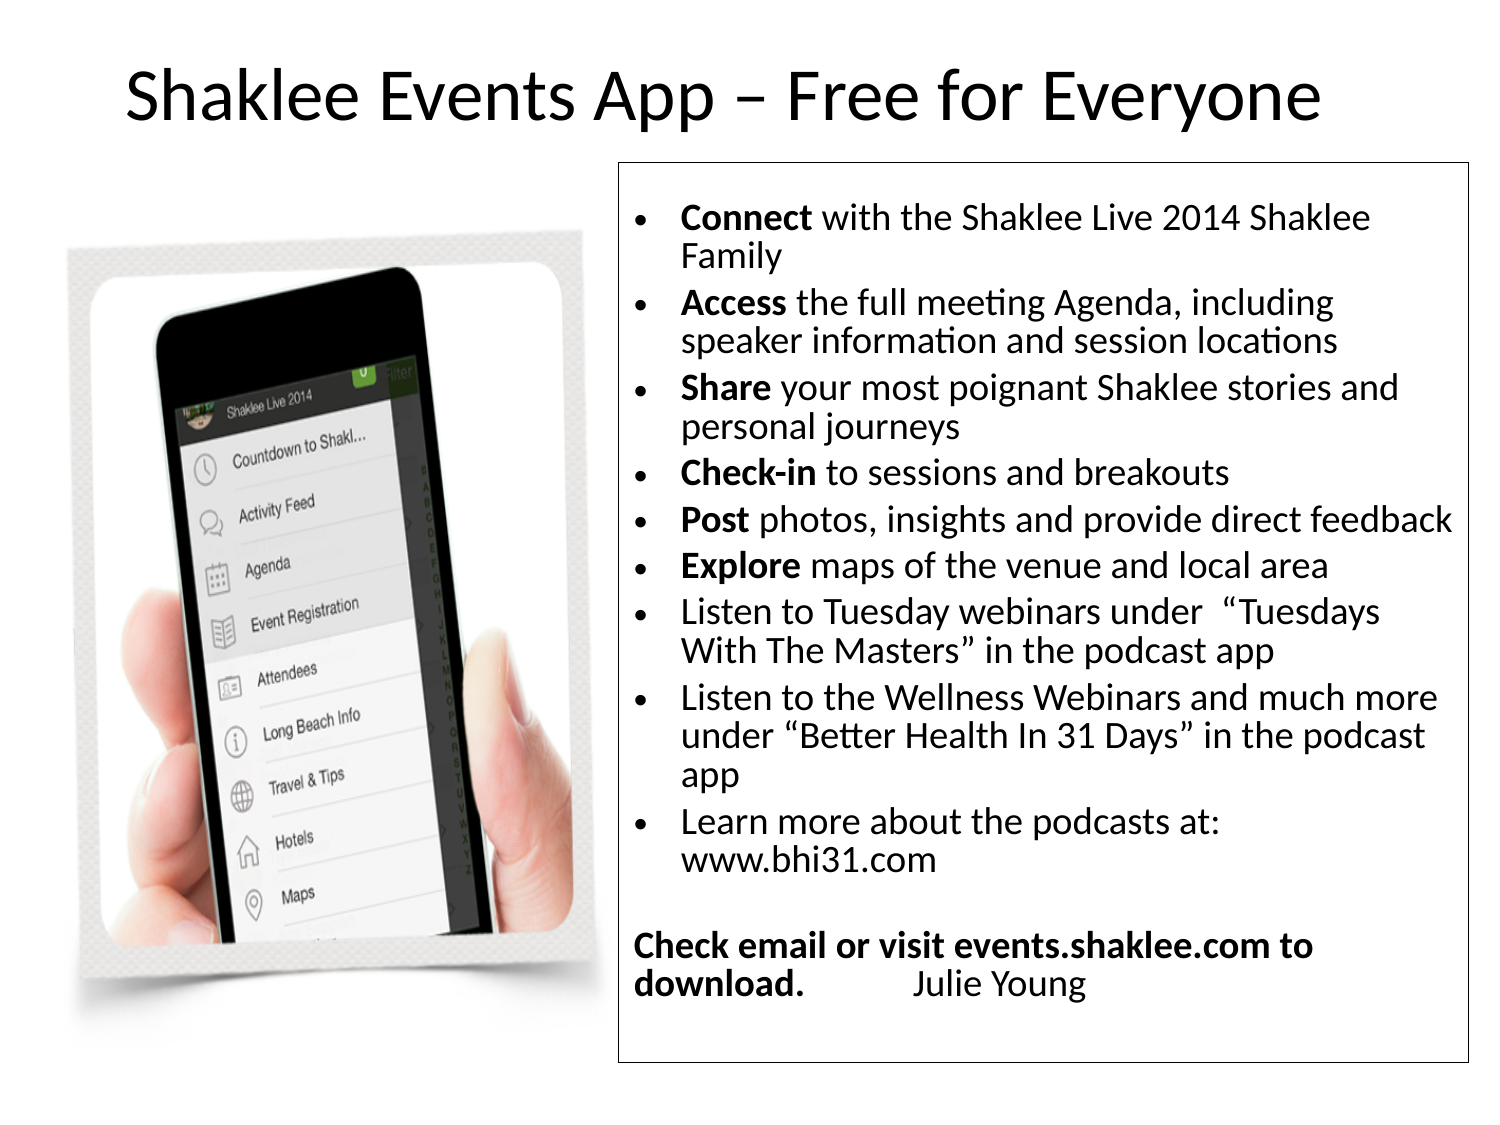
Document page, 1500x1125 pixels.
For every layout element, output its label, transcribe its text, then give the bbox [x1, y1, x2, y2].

title Shaklee Events App – Free for Everyone [49, 45, 1400, 158]
picture [59, 224, 613, 1063]
list Connect with the Shaklee Live 2014 Shaklee Family Access the full meeting Agenda, including speaker information and session locations Share your most poignant Shaklee stories and personal journeys Check-in to sessions and breakouts Post photos, insights and provide direct feedback Explore maps of the venue and local area Listen to Tuesday webinars under “Tuesdays With The Masters” in the podcast app Listen to the Wellness Webinars and much more under “Better Health In 31 Days” in the podcast app Learn more about the podcasts at: www.bhi31.com Check email or visit events.shaklee.com to download. Julie Young [618, 162, 1469, 1063]
